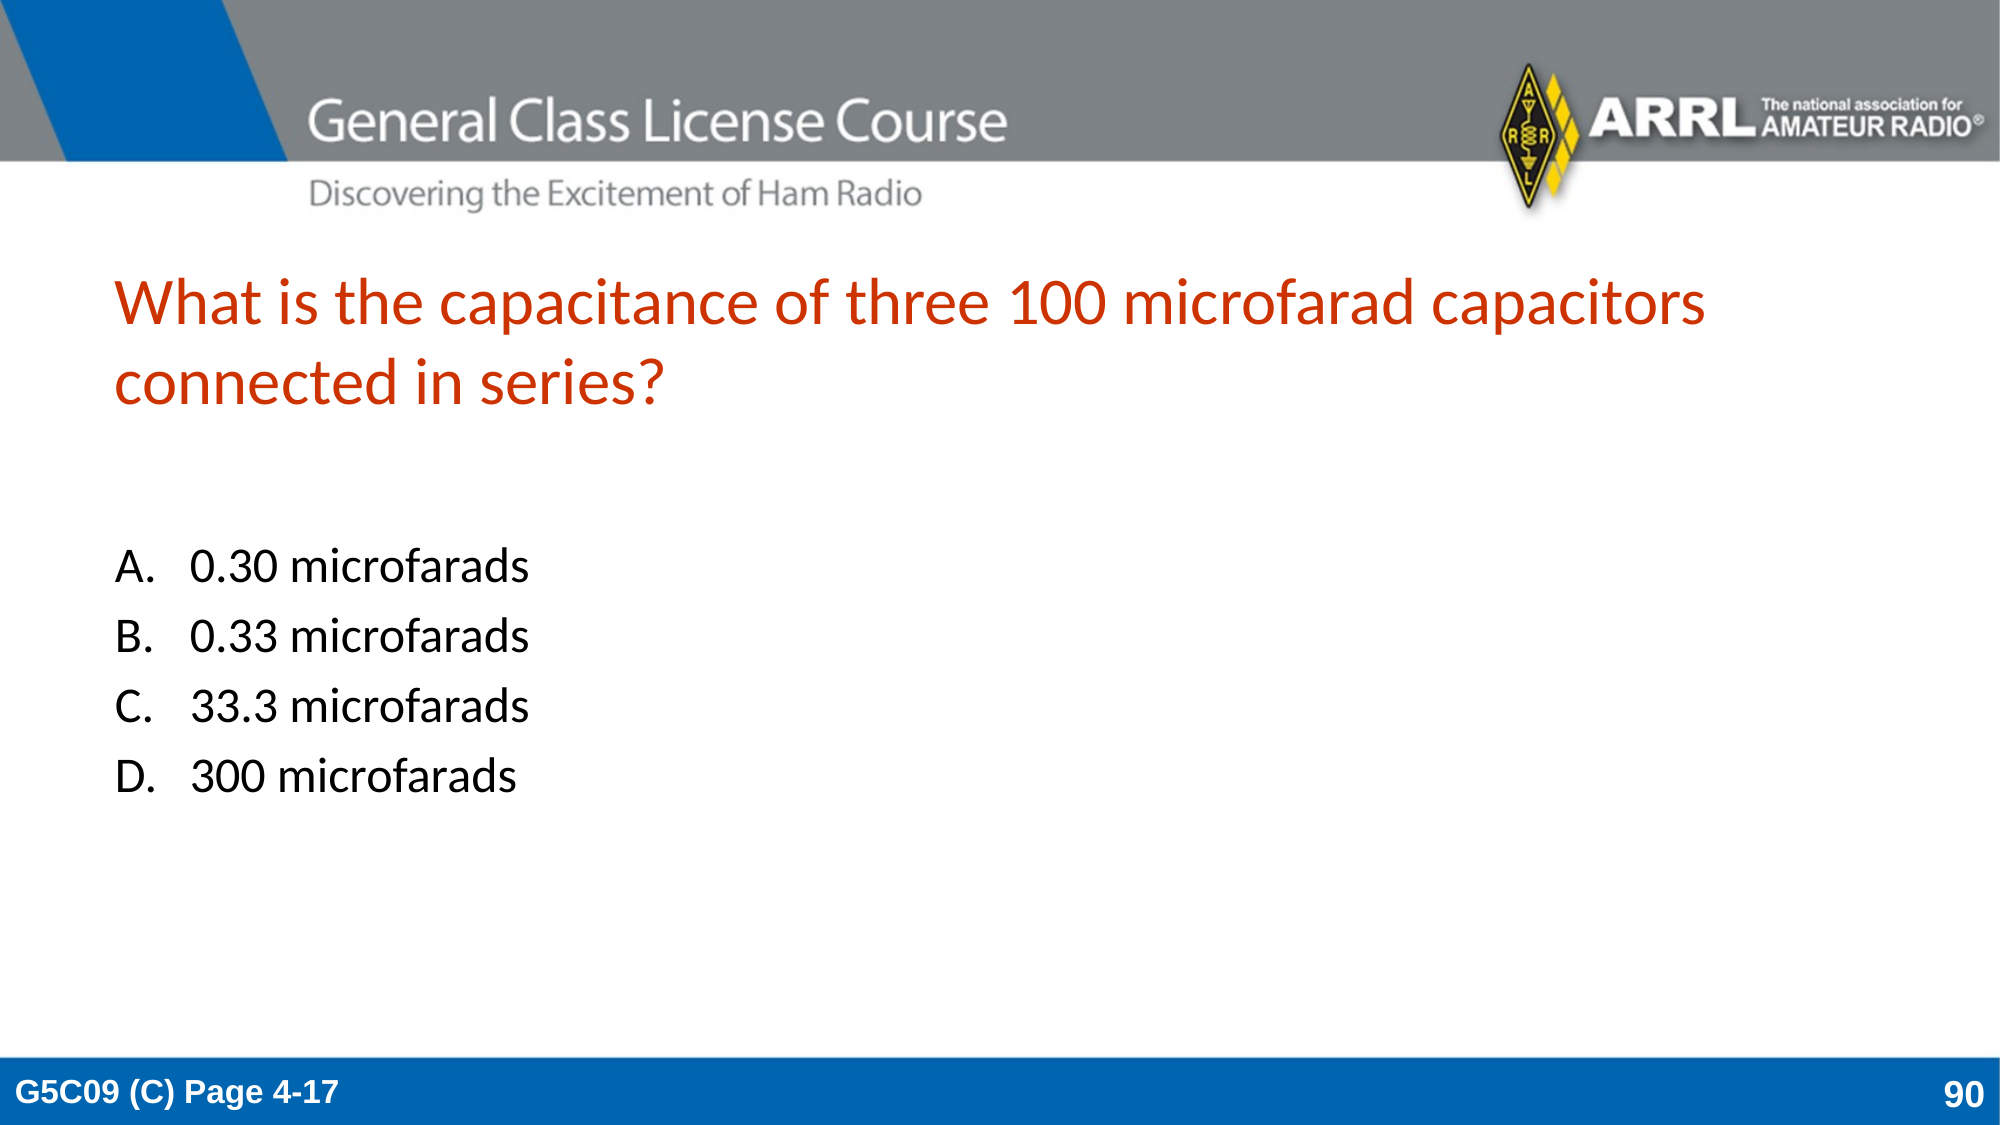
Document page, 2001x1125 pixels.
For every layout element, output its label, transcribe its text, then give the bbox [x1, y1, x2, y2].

title What is the capacitance of three 100 microfarad capacitors connected in series? [99, 249, 1900, 388]
text_box G5C09 (C) Page 4-17 [0, 1062, 1313, 1118]
list 0.30 microfarads 0.33 microfarads 33.3 microfarads 300 microfarads [99, 525, 1900, 1005]
picture [0, 0, 2001, 1125]
text_box 90 [1875, 1062, 2000, 1123]
